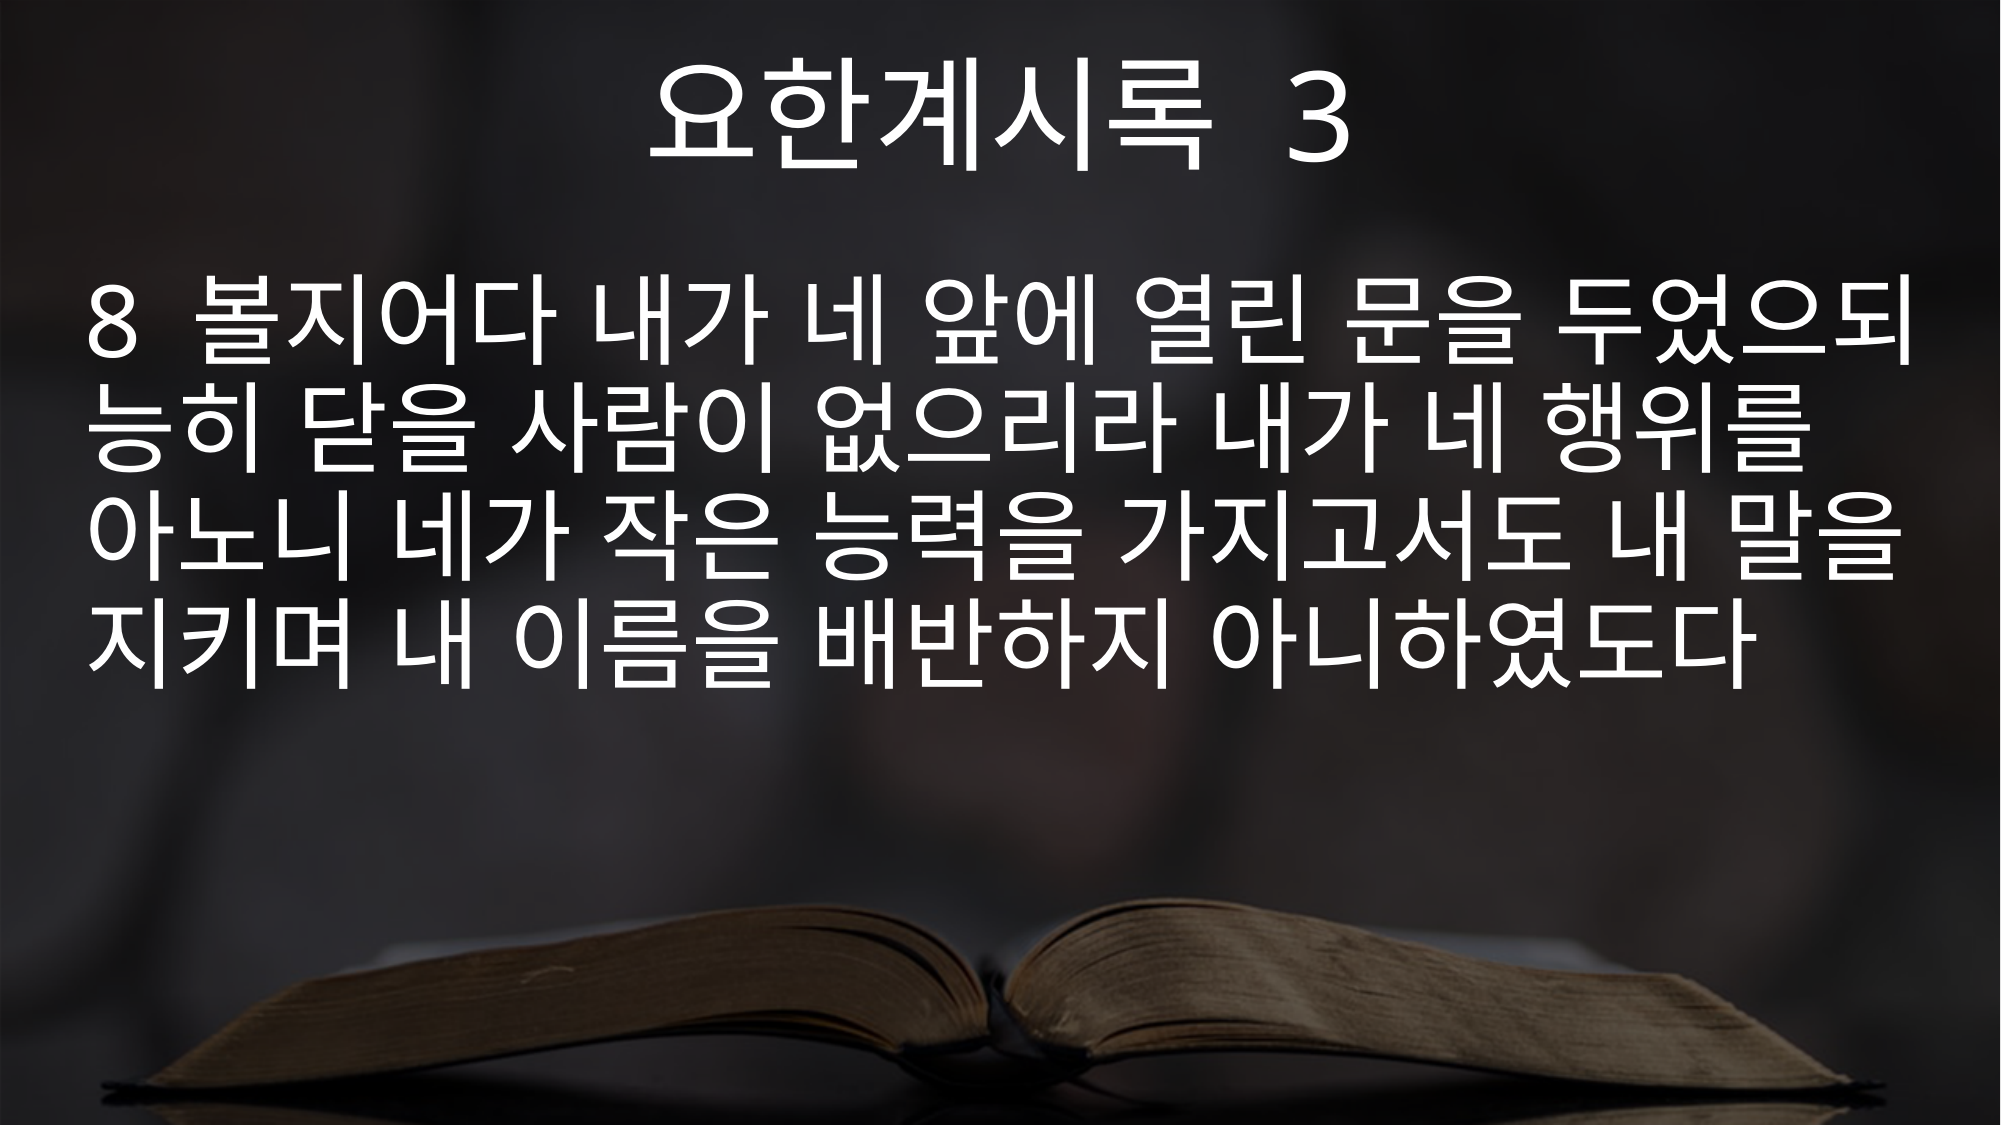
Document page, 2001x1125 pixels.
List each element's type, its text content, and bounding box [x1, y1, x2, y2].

list 8 볼지어다 내가 네 앞에 열린 문을 두었으되 능히 닫을 사람이 없으리라 내가 네 행위를 아노니 네가 작은 능력을 가지고서도 내 말을 지키며 내 이름을 배반하지 아니하였도다 [69, 263, 1953, 423]
footer 요한계시록 3 [0, 32, 2000, 192]
picture [0, 0, 2001, 1125]
